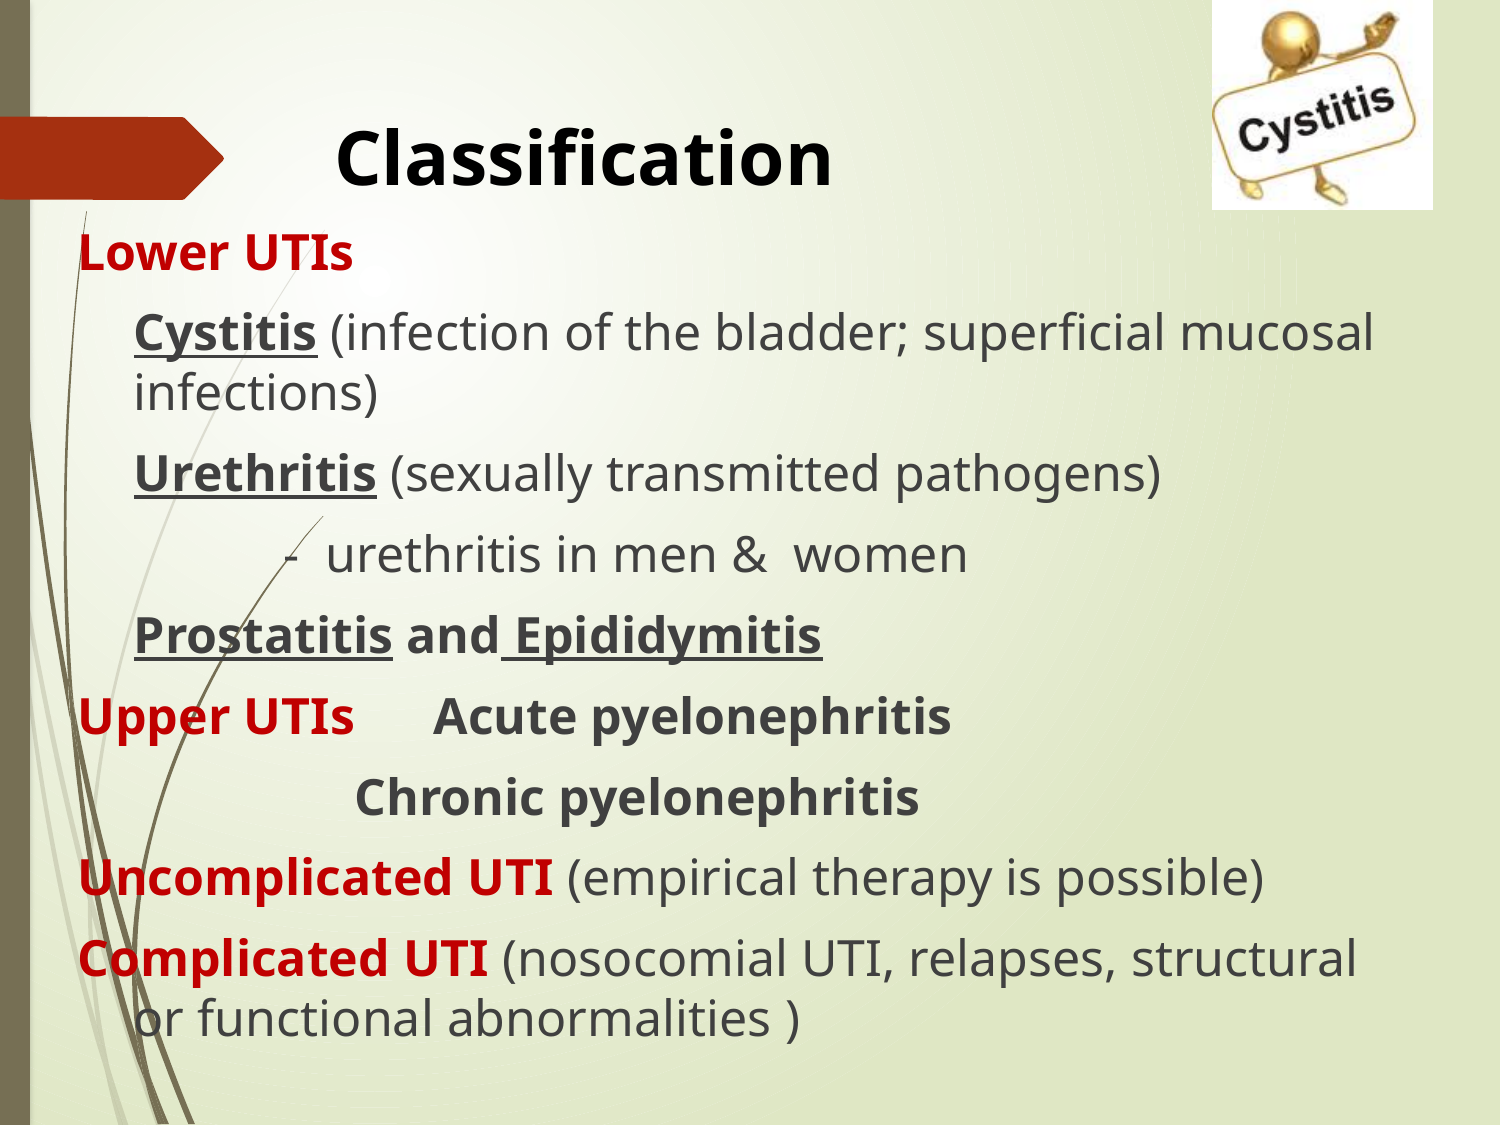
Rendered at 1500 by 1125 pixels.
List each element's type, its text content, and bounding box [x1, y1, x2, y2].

title Classification [319, 102, 1208, 212]
list Lower UTIs Cystitis (infection of the bladder; superficial mucosal infections) Urethritis (sexually transmitted pathogens) - urethritis in men & women Prostatitis and Epididymitis Upper UTIs Acute pyelonephritis Chronic pyelonephritis Uncomplicated UTI (empirical therapy is possible) Complicated UTI (nosocomial UTI, relapses, structural or functional abnormalities ) [62, 212, 1413, 955]
picture [1212, 0, 1434, 210]
